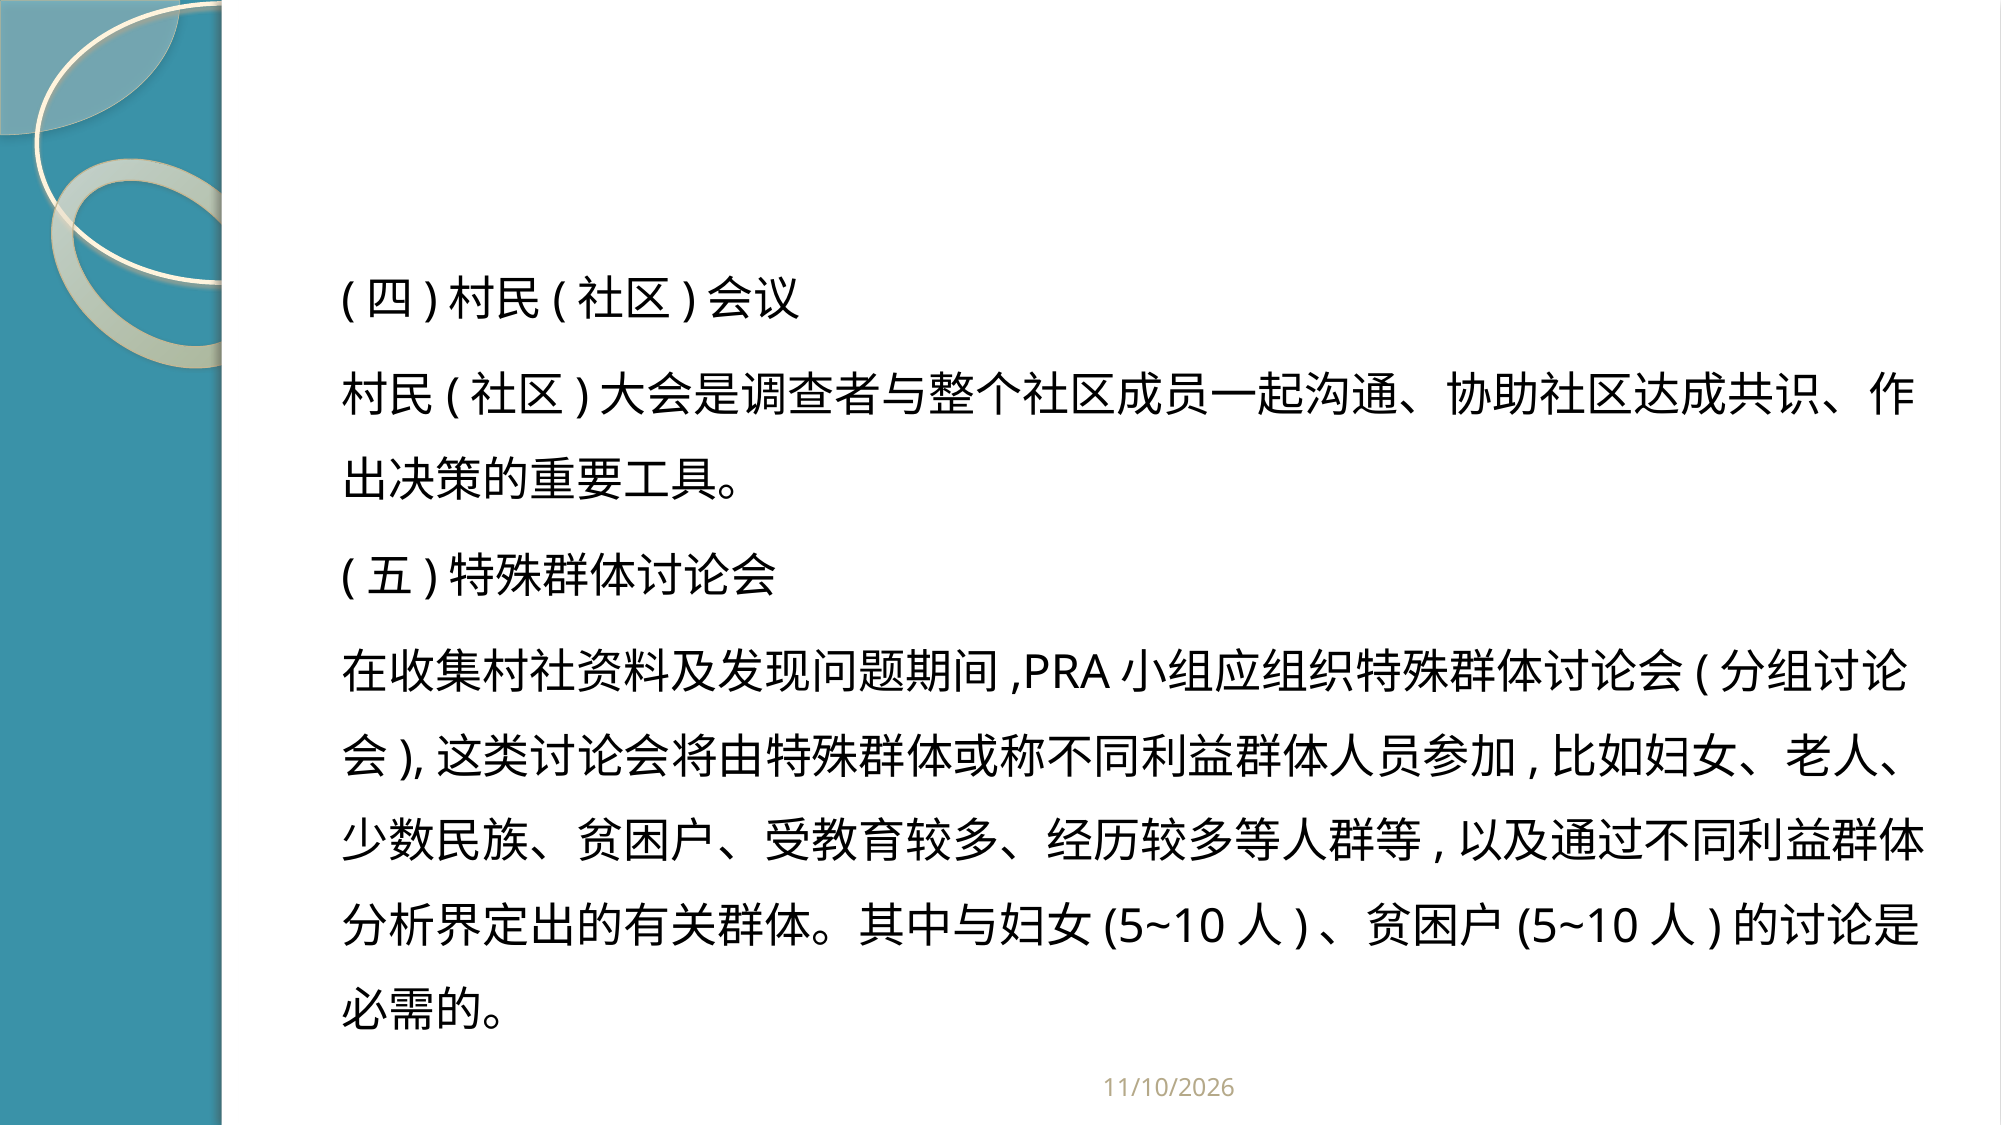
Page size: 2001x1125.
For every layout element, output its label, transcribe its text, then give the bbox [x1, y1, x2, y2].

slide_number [783, 1034, 1250, 1113]
list (四)村民(社区)会议 村民(社区)大会是调查者与整个社区成员一起沟通、协助社区达成共识、作出决策的重要工具。 (五)特殊群体讨论会 在收集村社资料及发现问题期间,PRA小组应组织特殊群体讨论会(分组讨论会),这类讨论会将由特殊群体或称不同利益群体人员参加,比如妇女、老人、少数民族、贫困户、受教育较多、经历较多等人群等,以及通过不同利益群体分析界定出的有关群体。其中与妇女(5~10人)、贫困户(5~10人)的讨论是必需的。 [313, 232, 1954, 1045]
